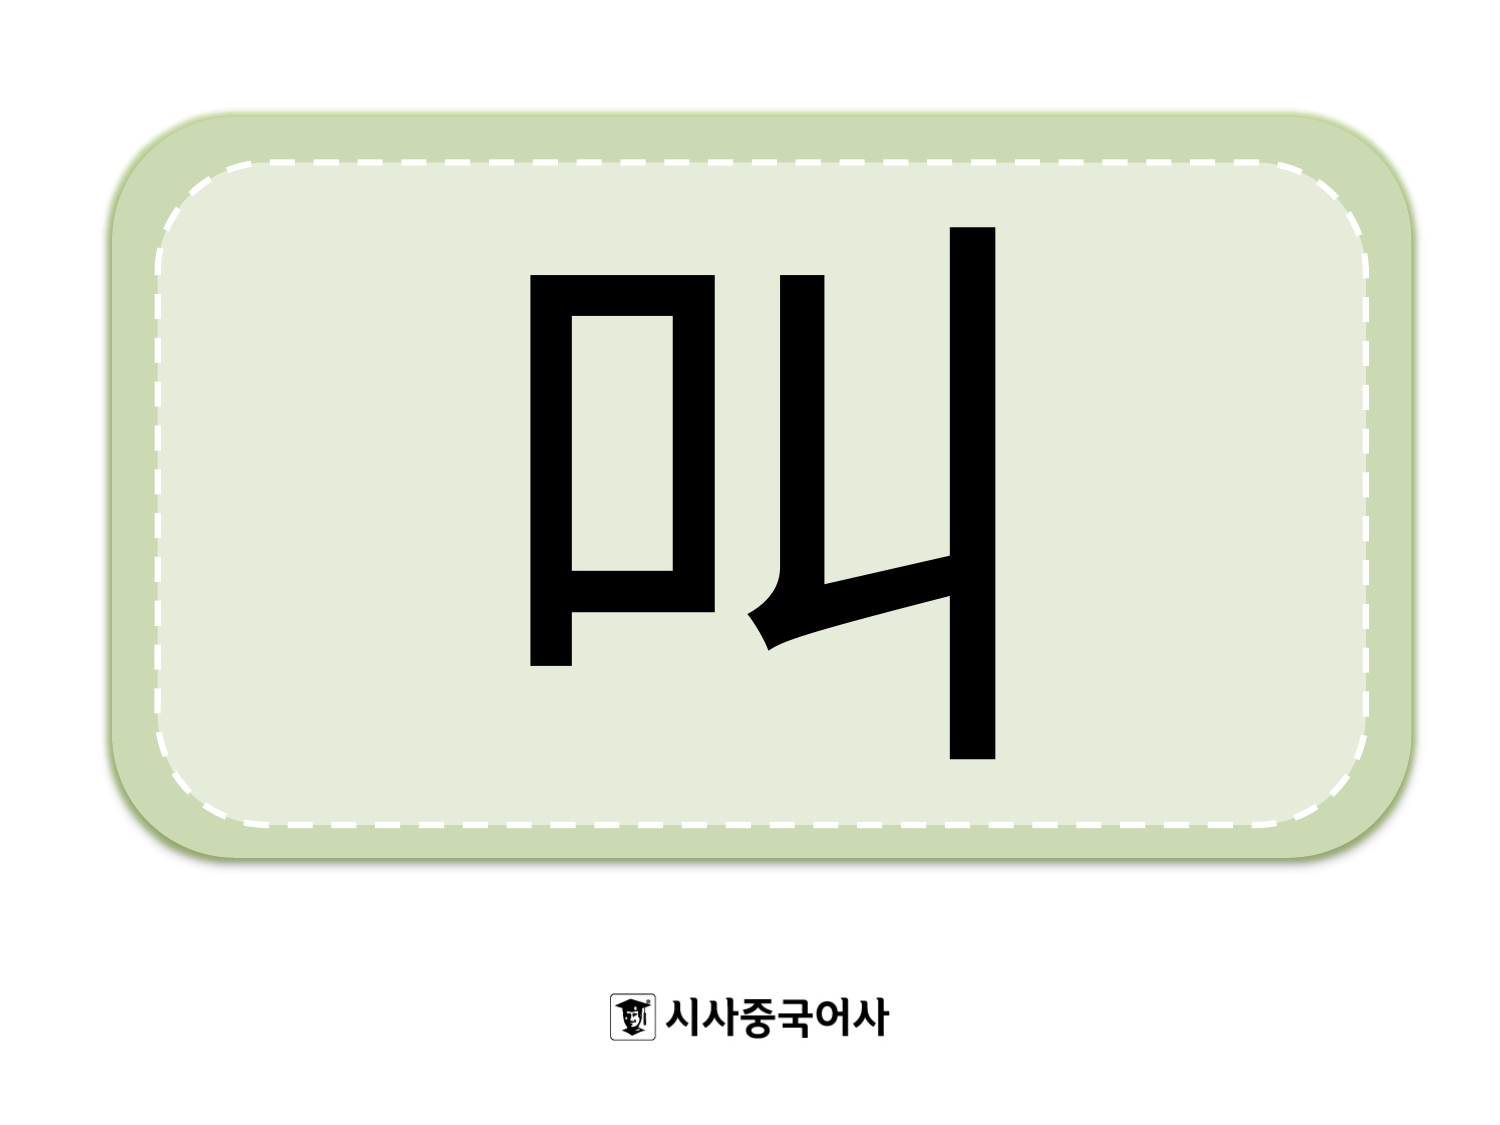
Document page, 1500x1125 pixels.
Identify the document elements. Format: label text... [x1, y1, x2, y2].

picture [602, 987, 898, 1047]
text_box 叫 [162, 148, 1371, 811]
